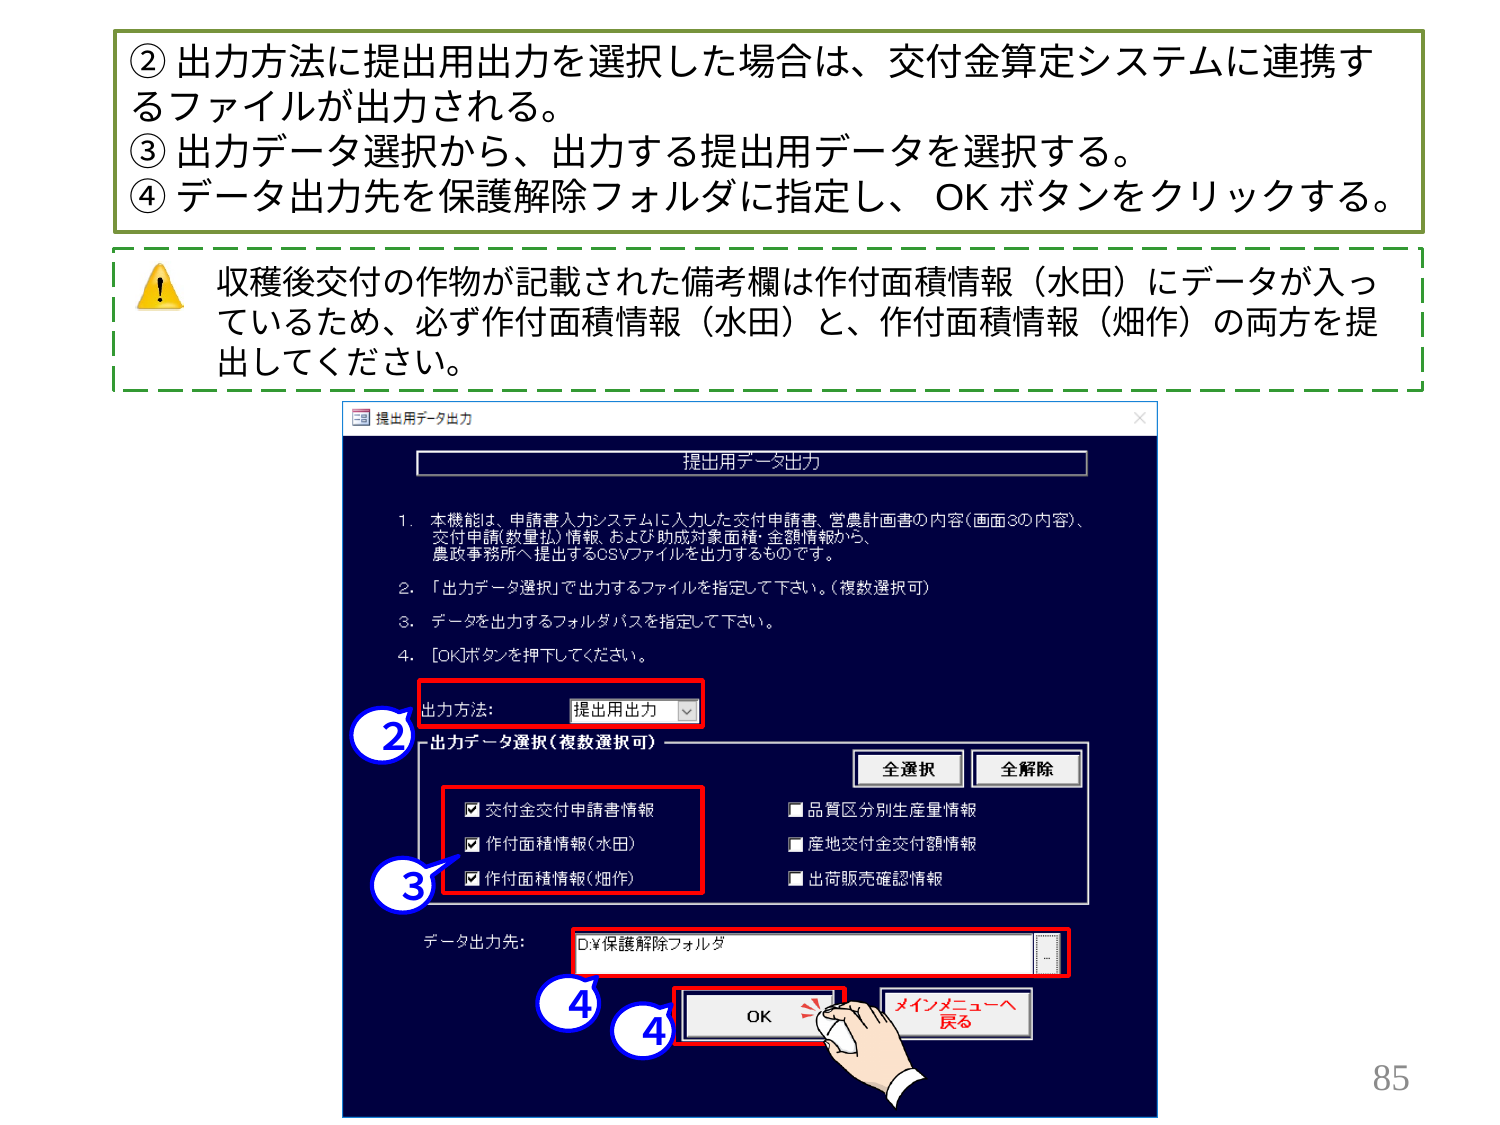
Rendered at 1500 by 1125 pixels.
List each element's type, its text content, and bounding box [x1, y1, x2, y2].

picture [342, 401, 1158, 1118]
text_box ②出力方法に提出用出力を選択した場合は、交付金算定システムに連携するファイルが出力される。 ③出力データ選択から、出力する提出用データを選択する。 ④データ出力先を保護解除フォルダに指定し、OKボタンをクリックする。 [113, 29, 1425, 234]
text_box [113, 247, 1423, 391]
slide_number 84 [1163, 1045, 1425, 1106]
